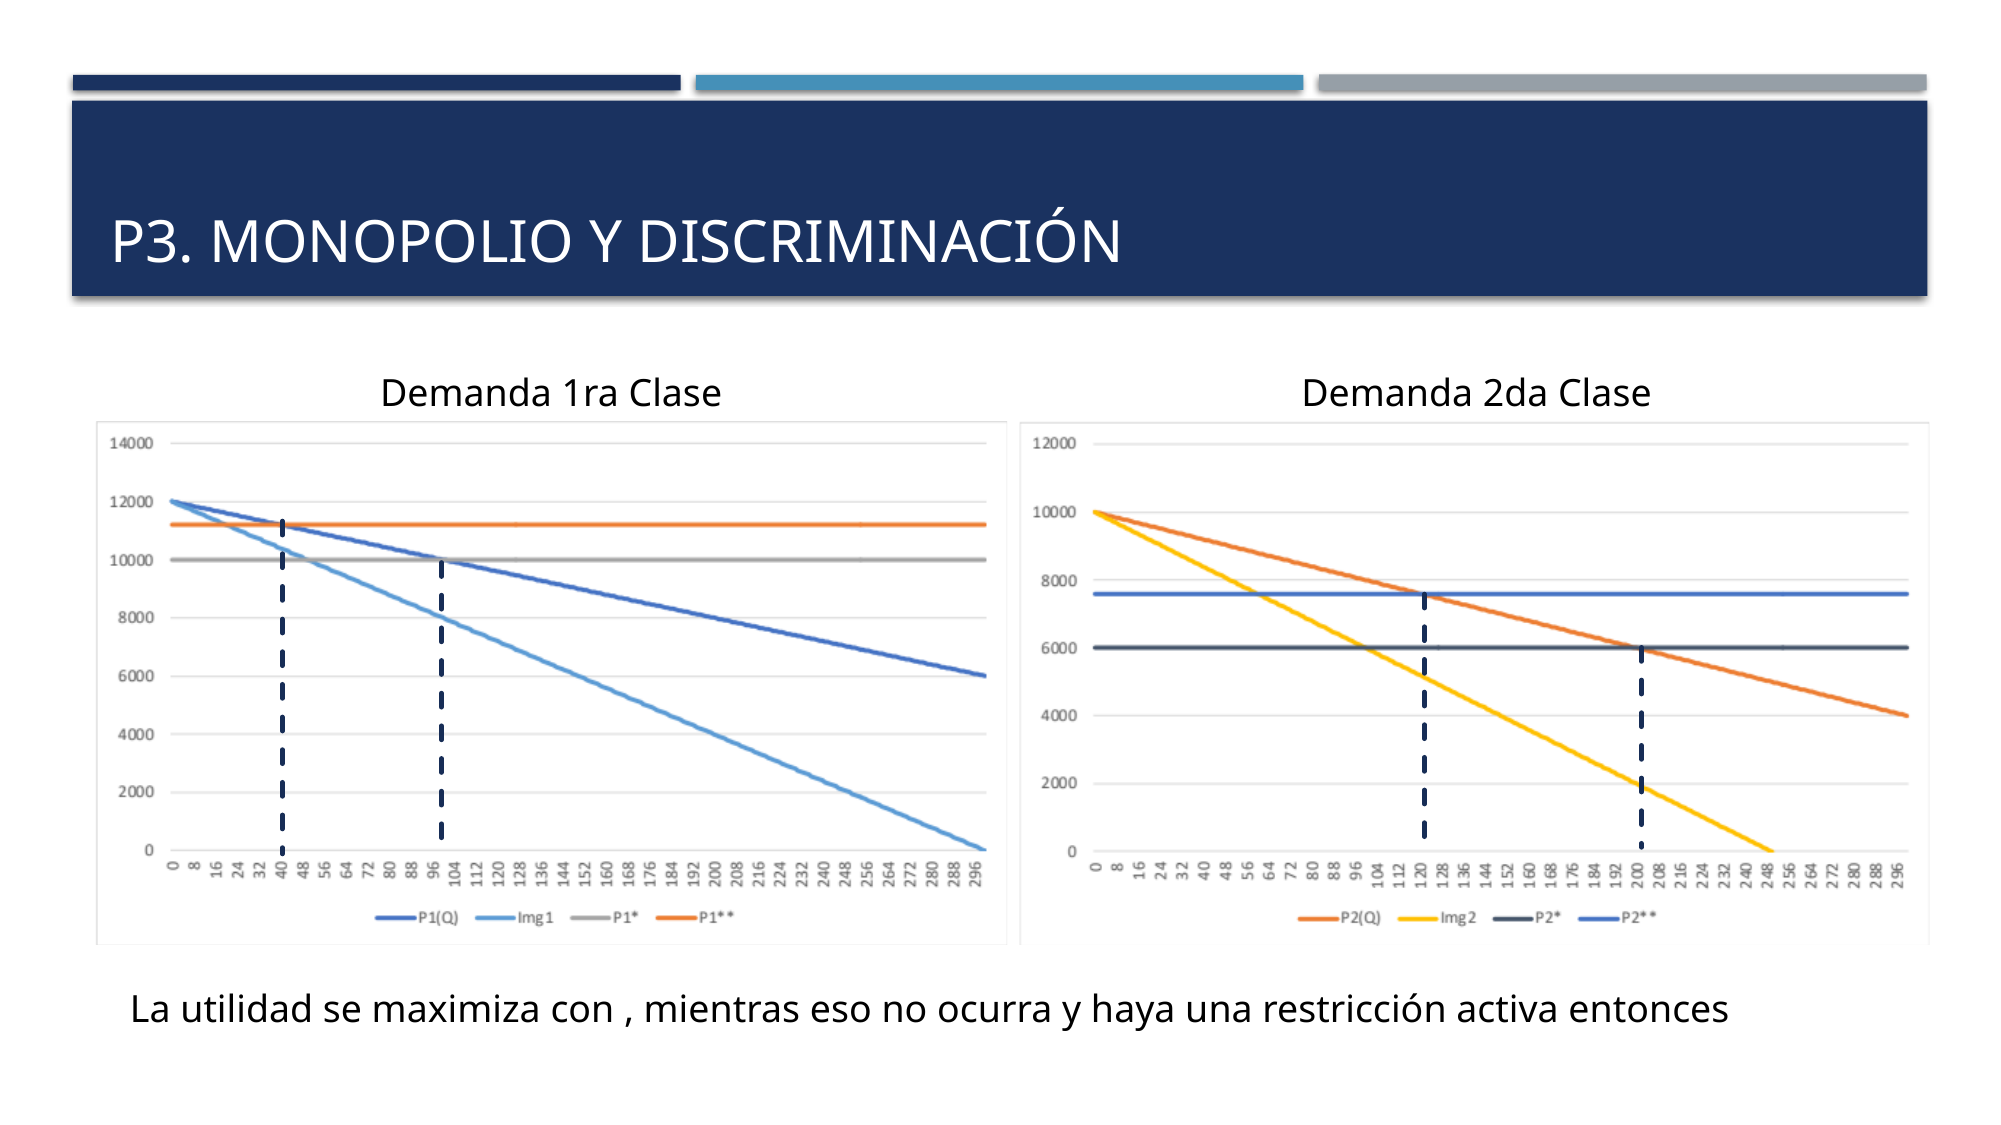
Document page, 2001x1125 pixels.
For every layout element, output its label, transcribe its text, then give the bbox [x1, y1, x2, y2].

title P3. monopolio y discriminación [95, 115, 1905, 282]
picture [1018, 421, 1930, 945]
picture [94, 421, 1008, 945]
text_box Demanda 1ra Clase [365, 361, 738, 419]
text_box Demanda 2da Clase [1286, 361, 1667, 419]
